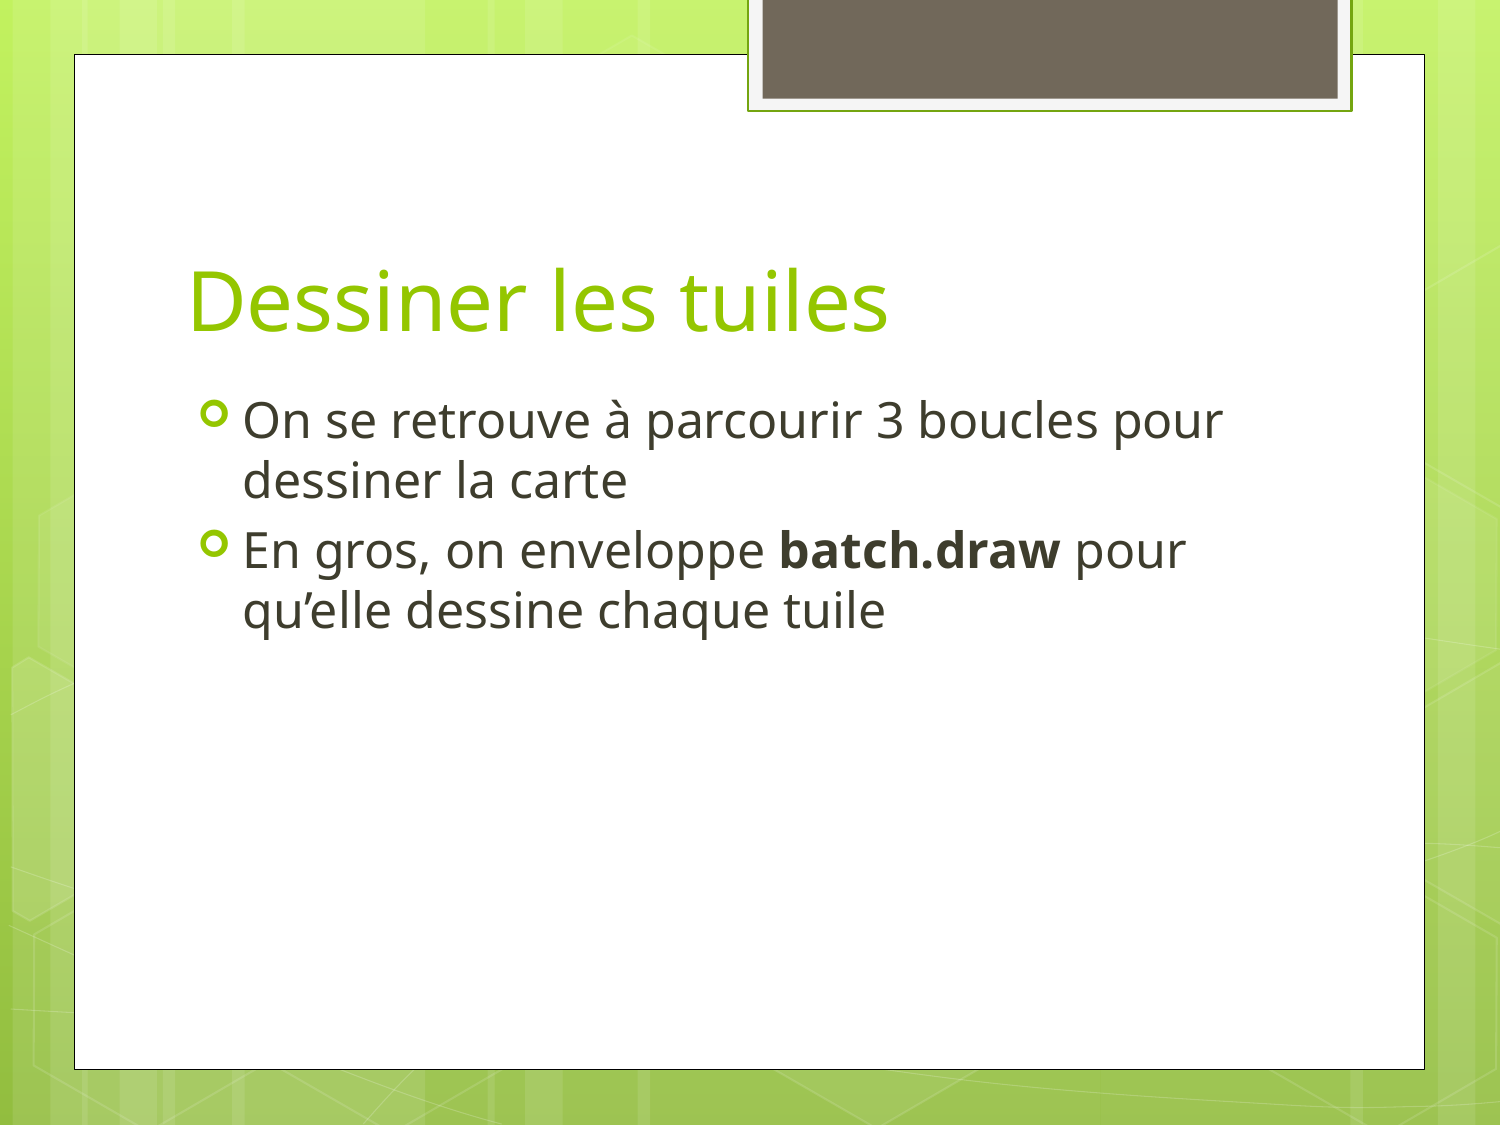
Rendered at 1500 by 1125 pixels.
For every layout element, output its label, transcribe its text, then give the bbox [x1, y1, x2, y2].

title Dessiner les tuiles [171, 168, 1324, 357]
list On se retrouve à parcourir 3 boucles pour dessiner la carte En gros, on enveloppe batch.draw pour qu’elle dessine chaque tuile [171, 381, 1283, 957]
